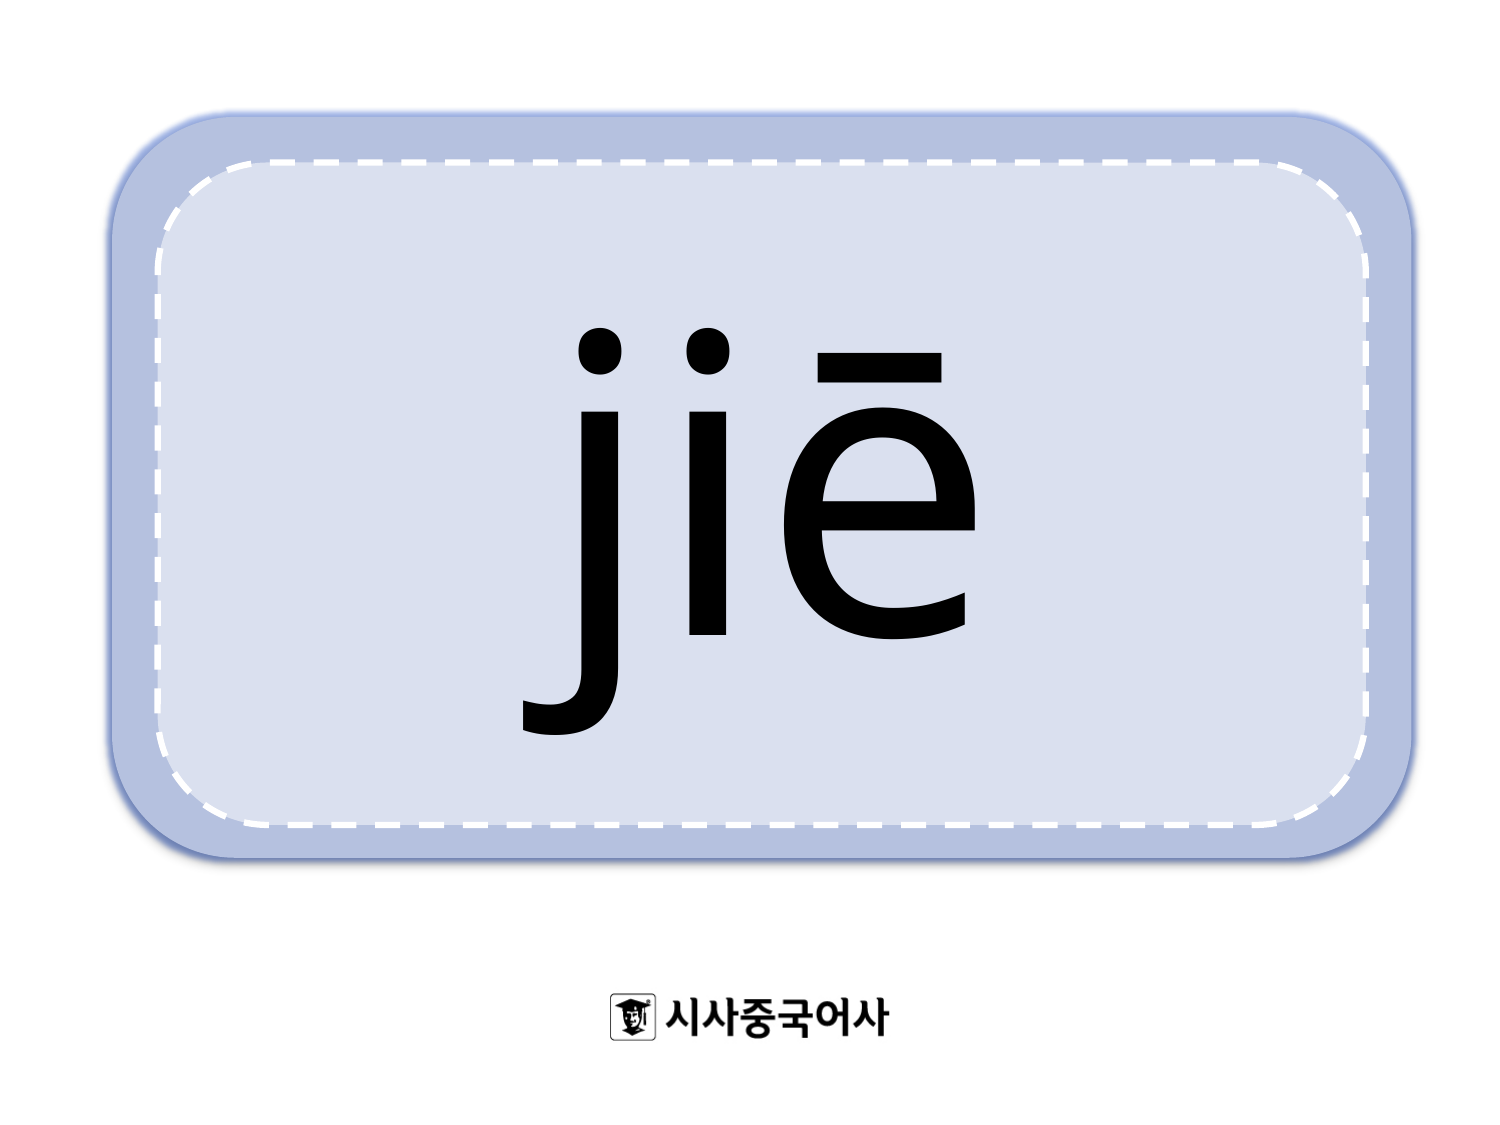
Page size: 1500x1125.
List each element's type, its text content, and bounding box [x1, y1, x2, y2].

picture [602, 987, 898, 1047]
text_box jiē [167, 137, 1376, 800]
